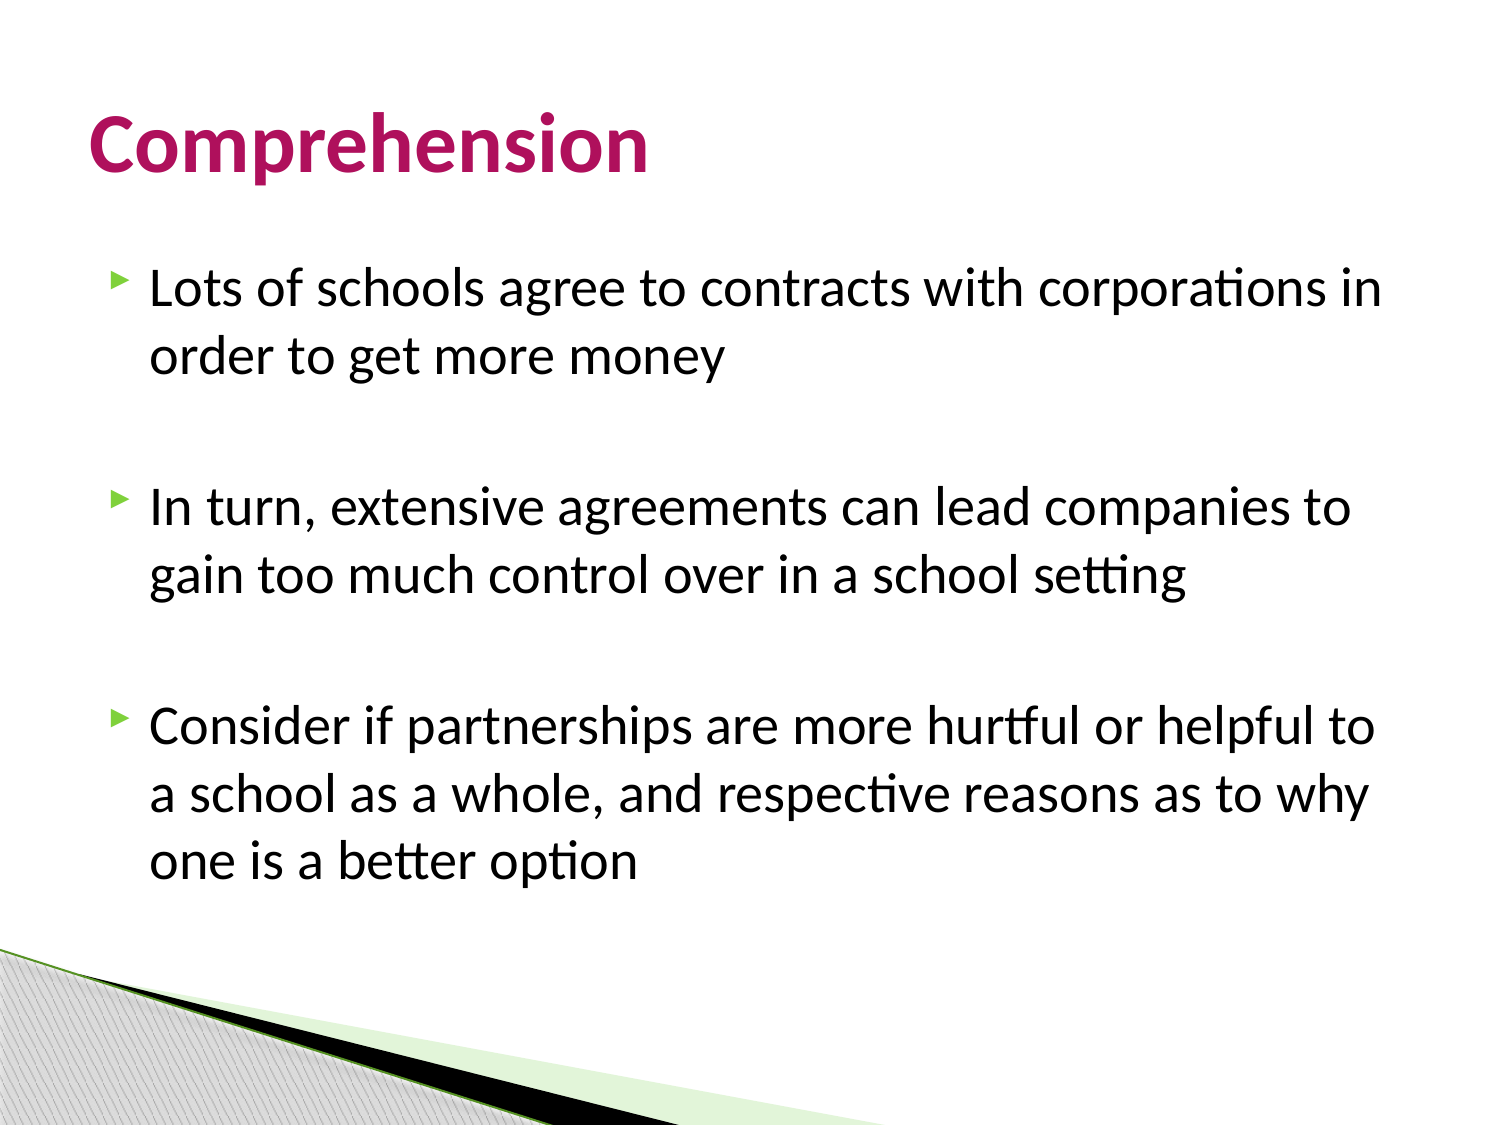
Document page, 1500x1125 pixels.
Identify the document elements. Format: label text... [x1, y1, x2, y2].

list Lots of schools agree to contracts with corporations in order to get more money In turn, extensive agreements can lead companies to gain too much control over in a school setting Consider if partnerships are more hurtful or helpful to a school as a whole, and respective reasons as to why one is a better option [75, 243, 1425, 986]
title Comprehension [75, 45, 1425, 233]
